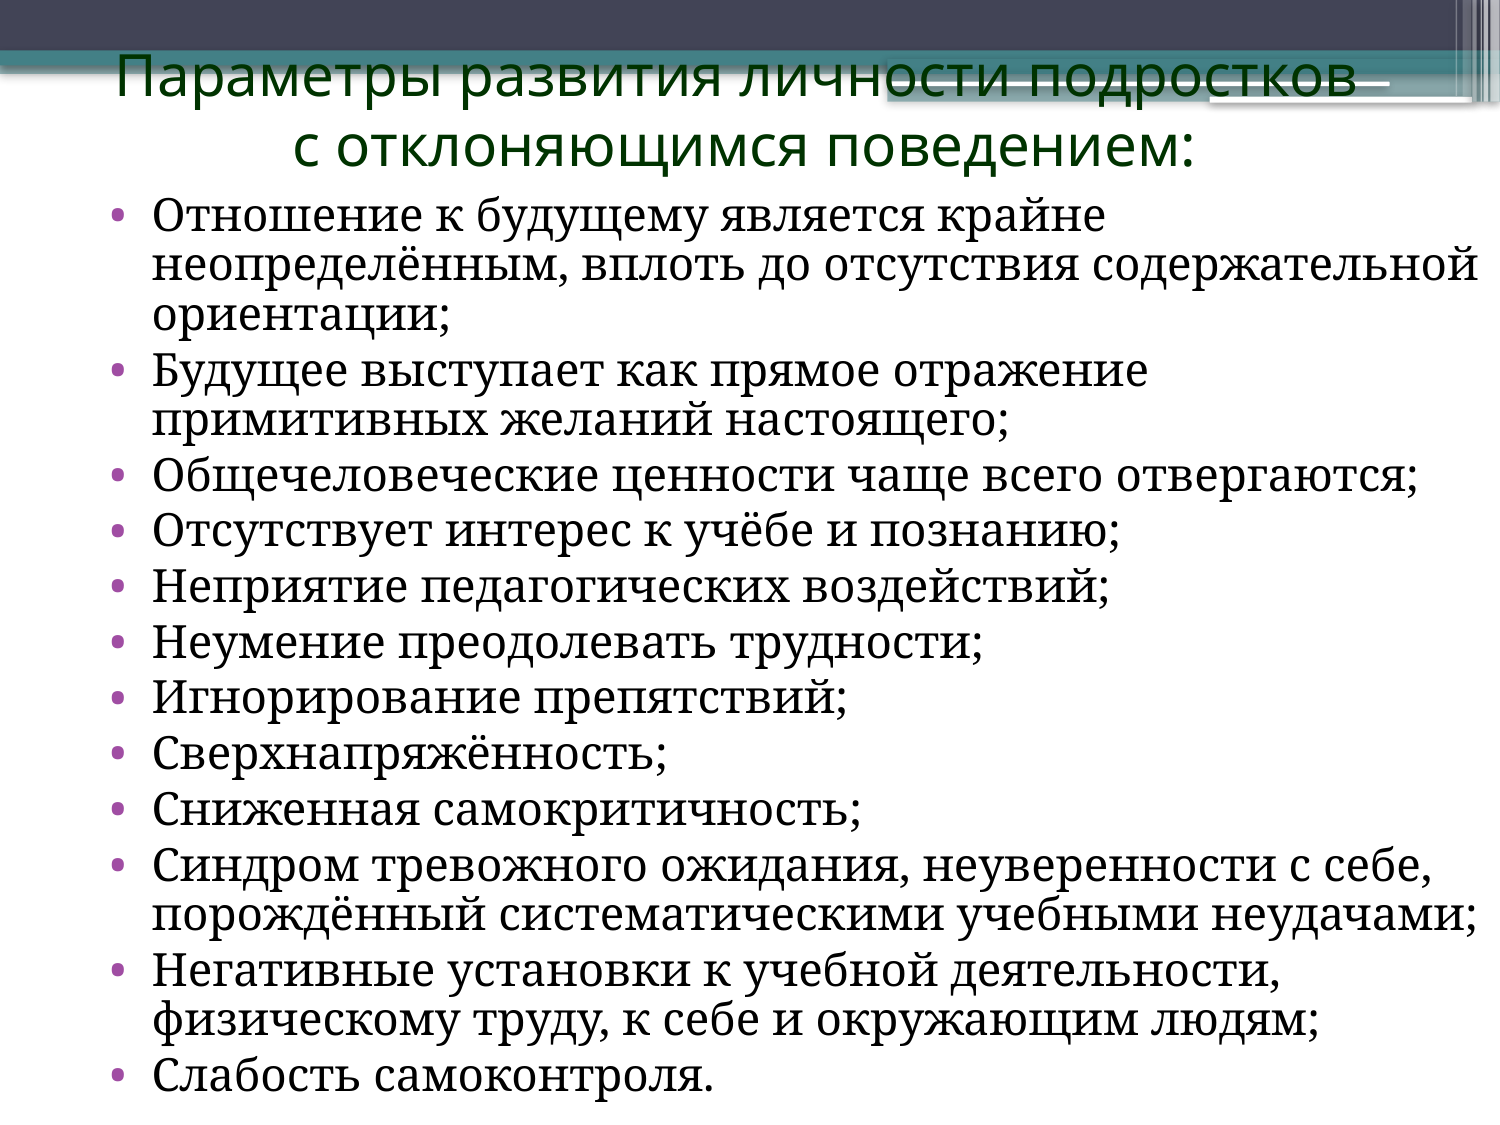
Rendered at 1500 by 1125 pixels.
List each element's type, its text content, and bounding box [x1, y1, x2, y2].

title Параметры развития личности подростков с отклоняющимся поведением: [0, 0, 1500, 256]
list Отношение к будущему является крайне неопределённым, вплоть до отсутствия содержательной ориентации; Будущее выступает как прямое отражение примитивных желаний настоящего; Общечеловеческие ценности чаще всего отвергаются; Отсутствует интерес к учёбе и познанию; Неприятие педагогических воздействий; Неумение преодолевать трудности; Игнорирование препятствий; Сверхнапряжённость; Сниженная самокритичность; Синдром тревожного ожидания, неуверенности с себе, порождённый систематическими учебными неудачами; Негативные установки к учебной деятельности, физическому труду, к себе и окружающим людям; Слабость самоконтроля. [76, 184, 1500, 1125]
